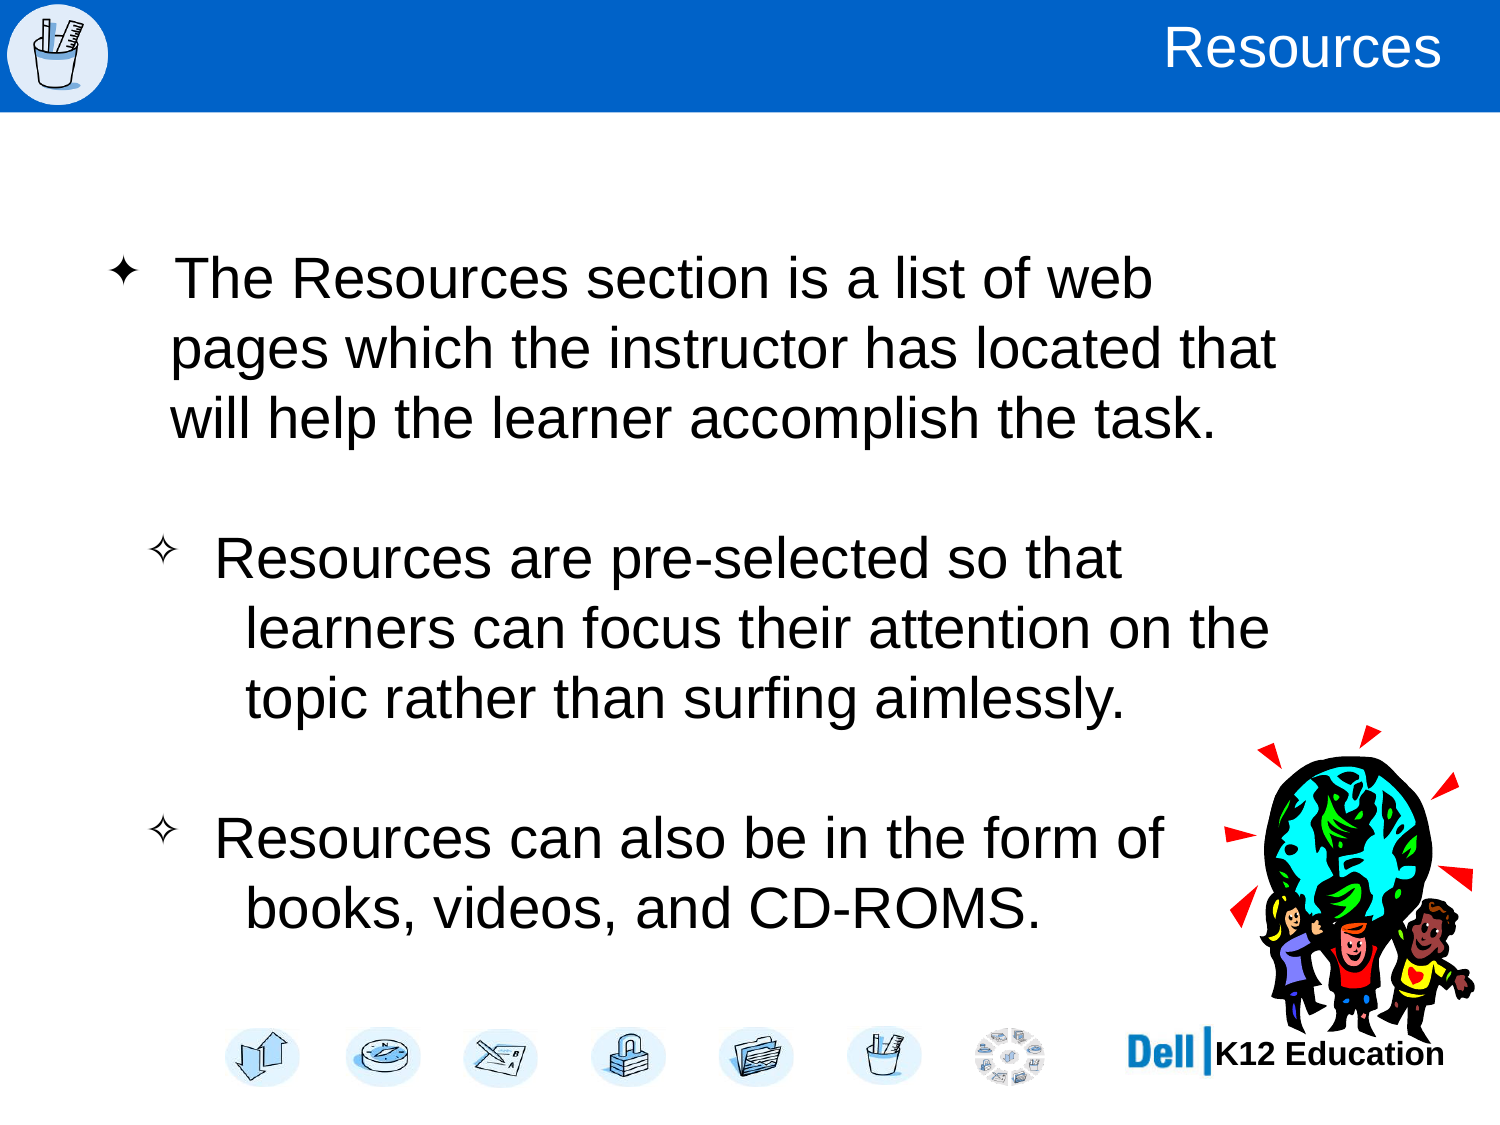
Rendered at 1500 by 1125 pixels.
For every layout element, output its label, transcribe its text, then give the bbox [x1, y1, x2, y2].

title Resources [112, 0, 1459, 88]
picture [7, 4, 108, 105]
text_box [1223, 724, 1476, 1044]
text_box The Resources section is a list of web pages which the instructor has located that will help the learner accomplish the task. Resources are pre-selected so that learners can focus their attention on the topic rather than surfing aimlessly. Resources can also be in the form of books, videos, and CD-ROMS. [90, 233, 1338, 1088]
